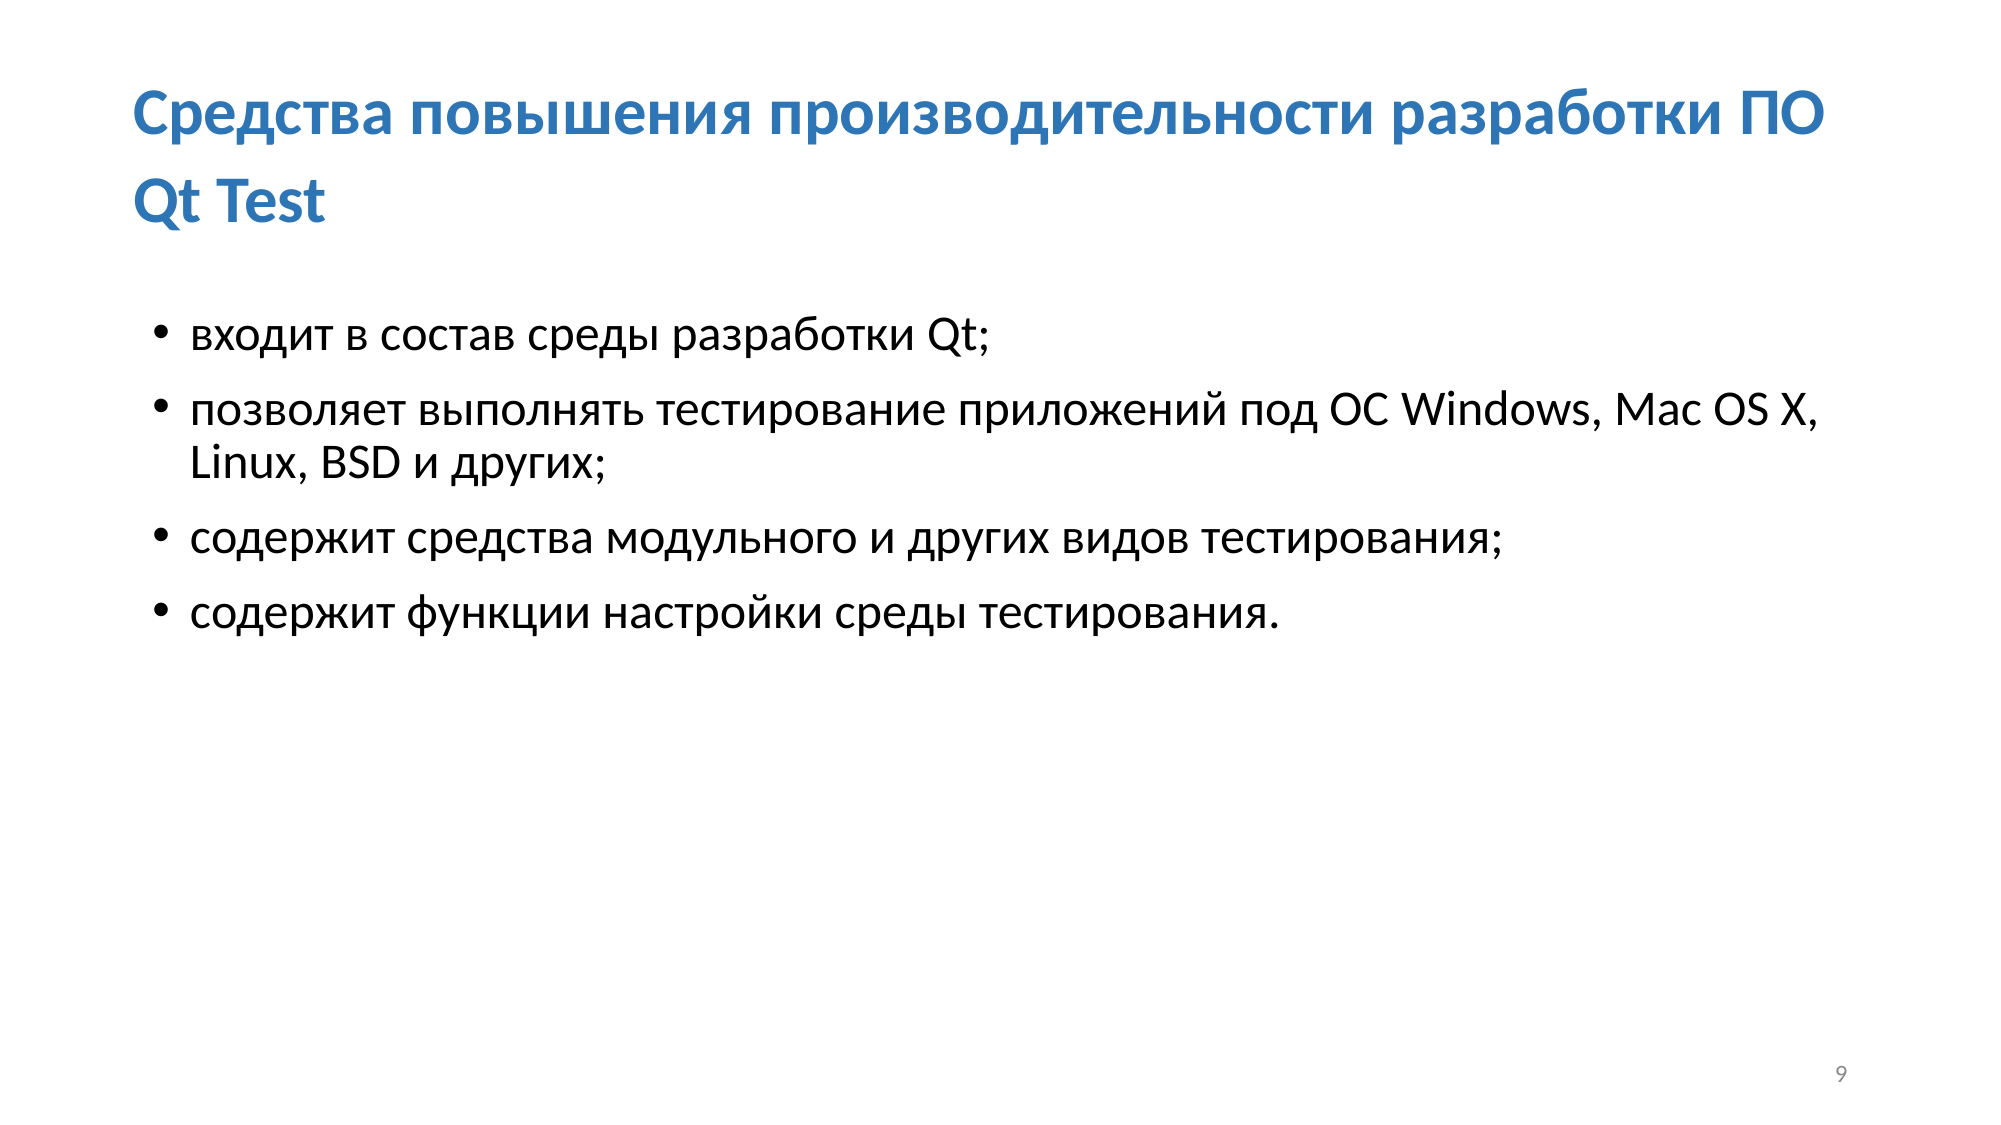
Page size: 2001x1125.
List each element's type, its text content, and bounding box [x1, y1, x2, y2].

title Средства повышения производительности разработки ПО [118, 59, 1959, 147]
slide_number 9 [1412, 1042, 1863, 1103]
text_box Qt Test [118, 147, 1959, 255]
list входит в состав среды разработки Qt; позволяет выполнять тестирование приложений под ОС Windows, Mac OS X, Linux, BSD и других; содержит средства модульного и других видов тестирования; содержит функции настройки среды тестирования. [137, 299, 1863, 1014]
